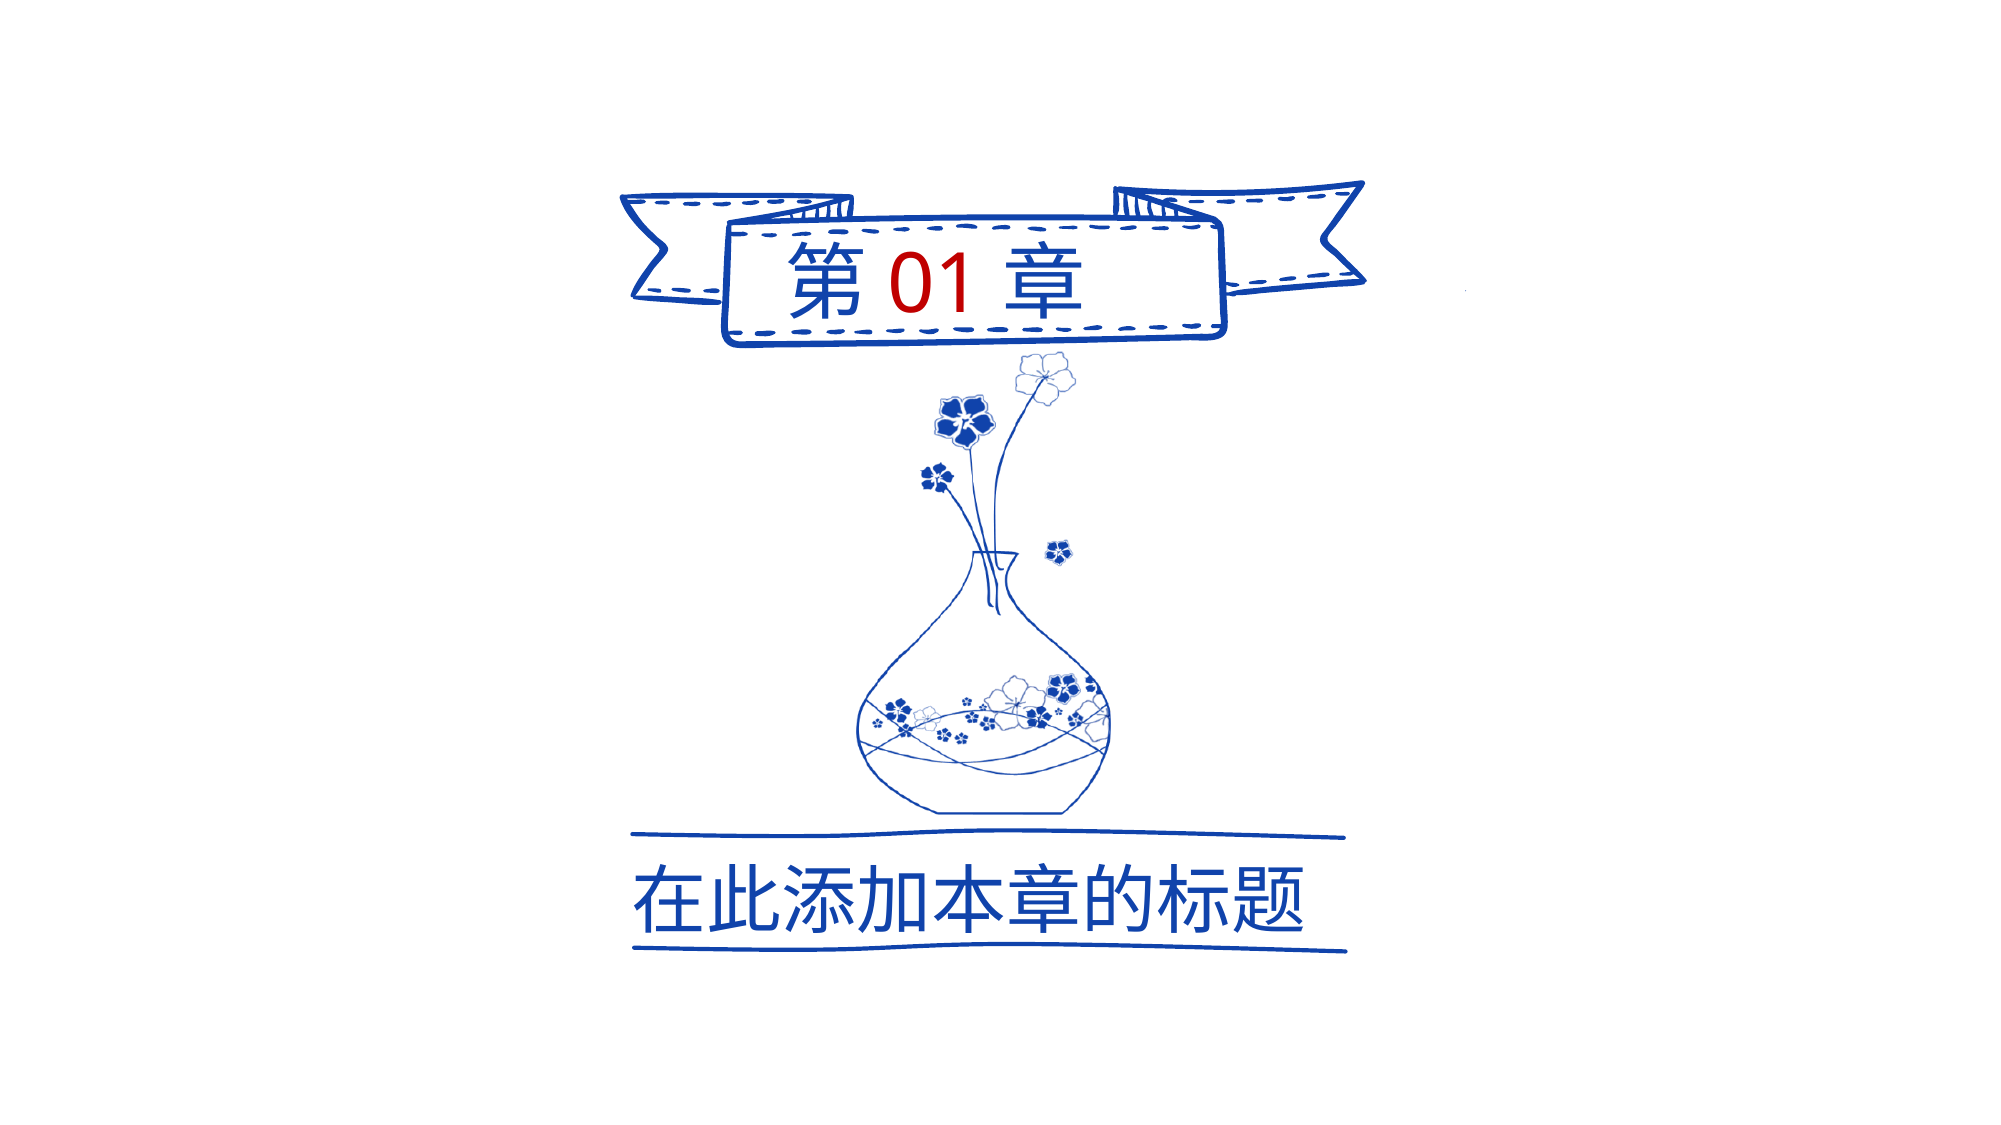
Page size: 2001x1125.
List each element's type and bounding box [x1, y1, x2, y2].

text_box [616, 830, 1346, 952]
text_box [618, 179, 1467, 350]
picture [856, 351, 1111, 815]
